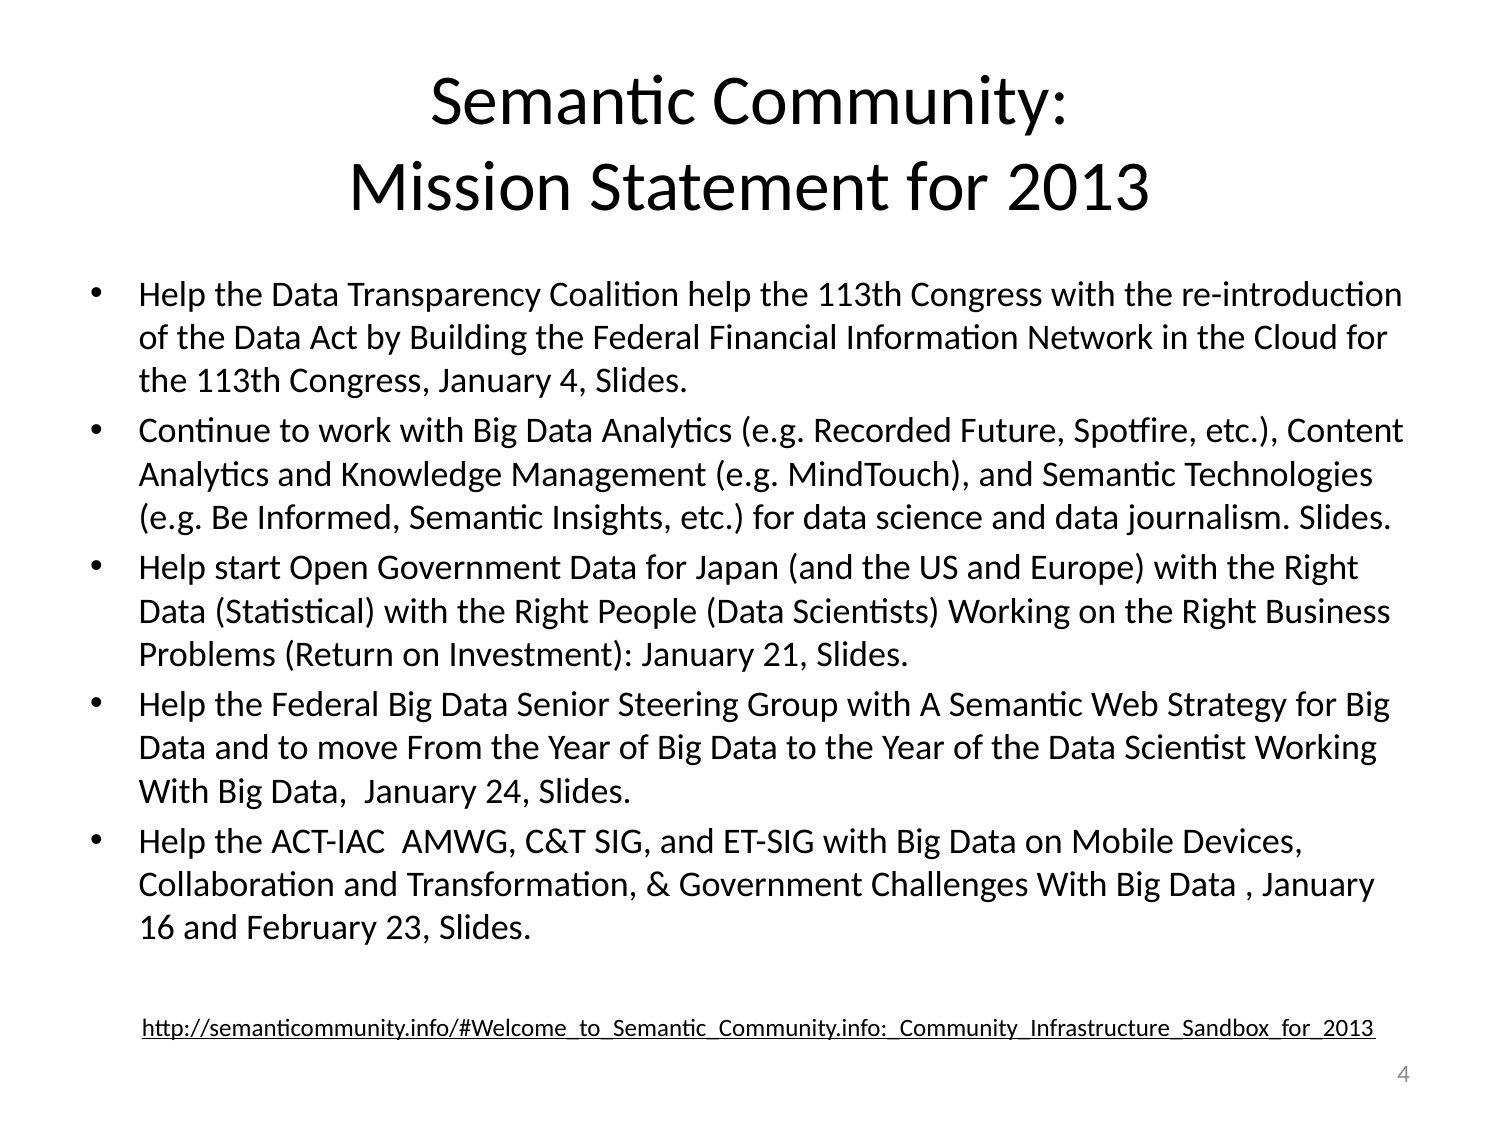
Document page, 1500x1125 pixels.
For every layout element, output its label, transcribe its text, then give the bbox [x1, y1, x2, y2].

slide_number 4 [1074, 1042, 1425, 1103]
list Help the Data Transparency Coalition help the 113th Congress with the re-introduction of the Data Act by Building the Federal Financial Information Network in the Cloud for the 113th Congress, January 4, Slides. Continue to work with Big Data Analytics (e.g. Recorded Future, Spotfire, etc.), Content Analytics and Knowledge Management (e.g. MindTouch), and Semantic Technologies (e.g. Be Informed, Semantic Insights, etc.) for data science and data journalism. Slides. Help start Open Government Data for Japan (and the US and Europe) with the Right Data (Statistical) with the Right People (Data Scientists) Working on the Right Business Problems (Return on Investment): January 21, Slides. Help the Federal Big Data Senior Steering Group with A Semantic Web Strategy for Big Data and to move From the Year of Big Data to the Year of the Data Scientist Working With Big Data, January 24, Slides. Help the ACT-IAC AMWG, C&T SIG, and ET-SIG with Big Data on Mobile Devices, Collaboration and Transformation, & Government Challenges With Big Data , January 16 and February 23, Slides. [75, 262, 1425, 1005]
text_box http://semanticommunity.info/#Welcome_to_Semantic_Community.info:_Community_Infrastructure_Sandbox_for_2013 [127, 1003, 1398, 1049]
title Semantic Community: Mission Statement for 2013 [75, 45, 1425, 233]
